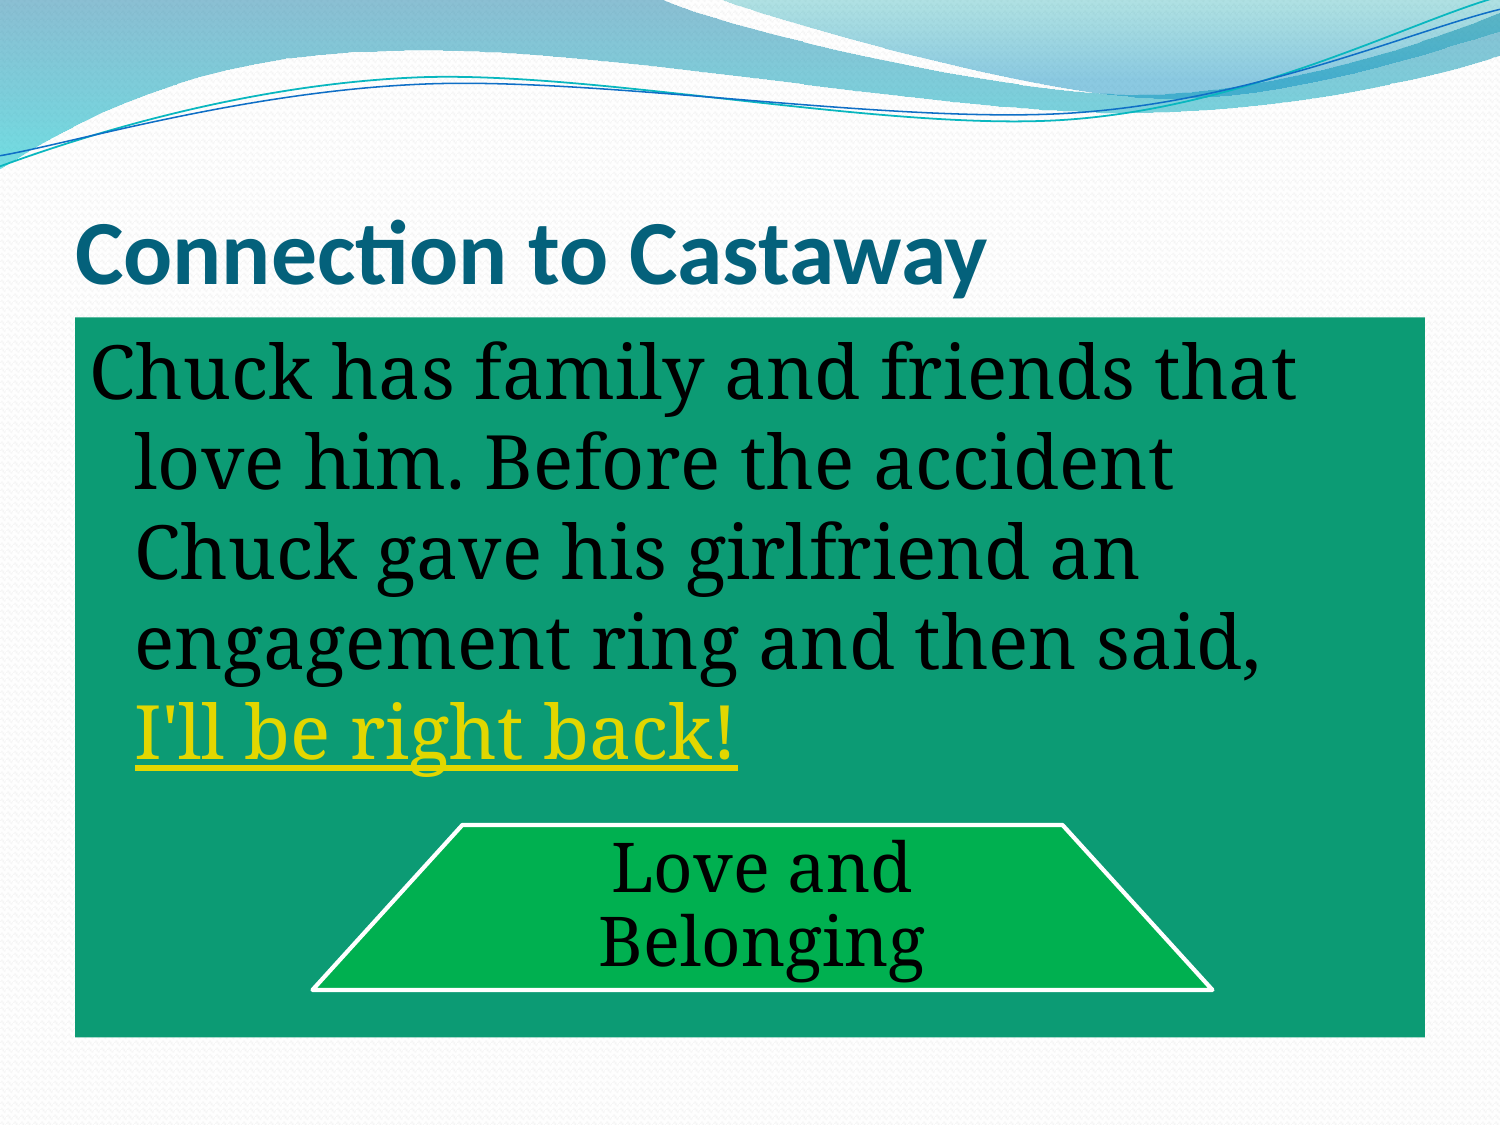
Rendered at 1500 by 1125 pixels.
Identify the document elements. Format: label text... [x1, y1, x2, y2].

title Connection to Castaway [75, 115, 1425, 303]
list Chuck has family and friends that love him. Before the accident Chuck gave his girlfriend an engagement ring and then said, I'll be right back! [75, 317, 1425, 1038]
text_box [312, 824, 1213, 991]
